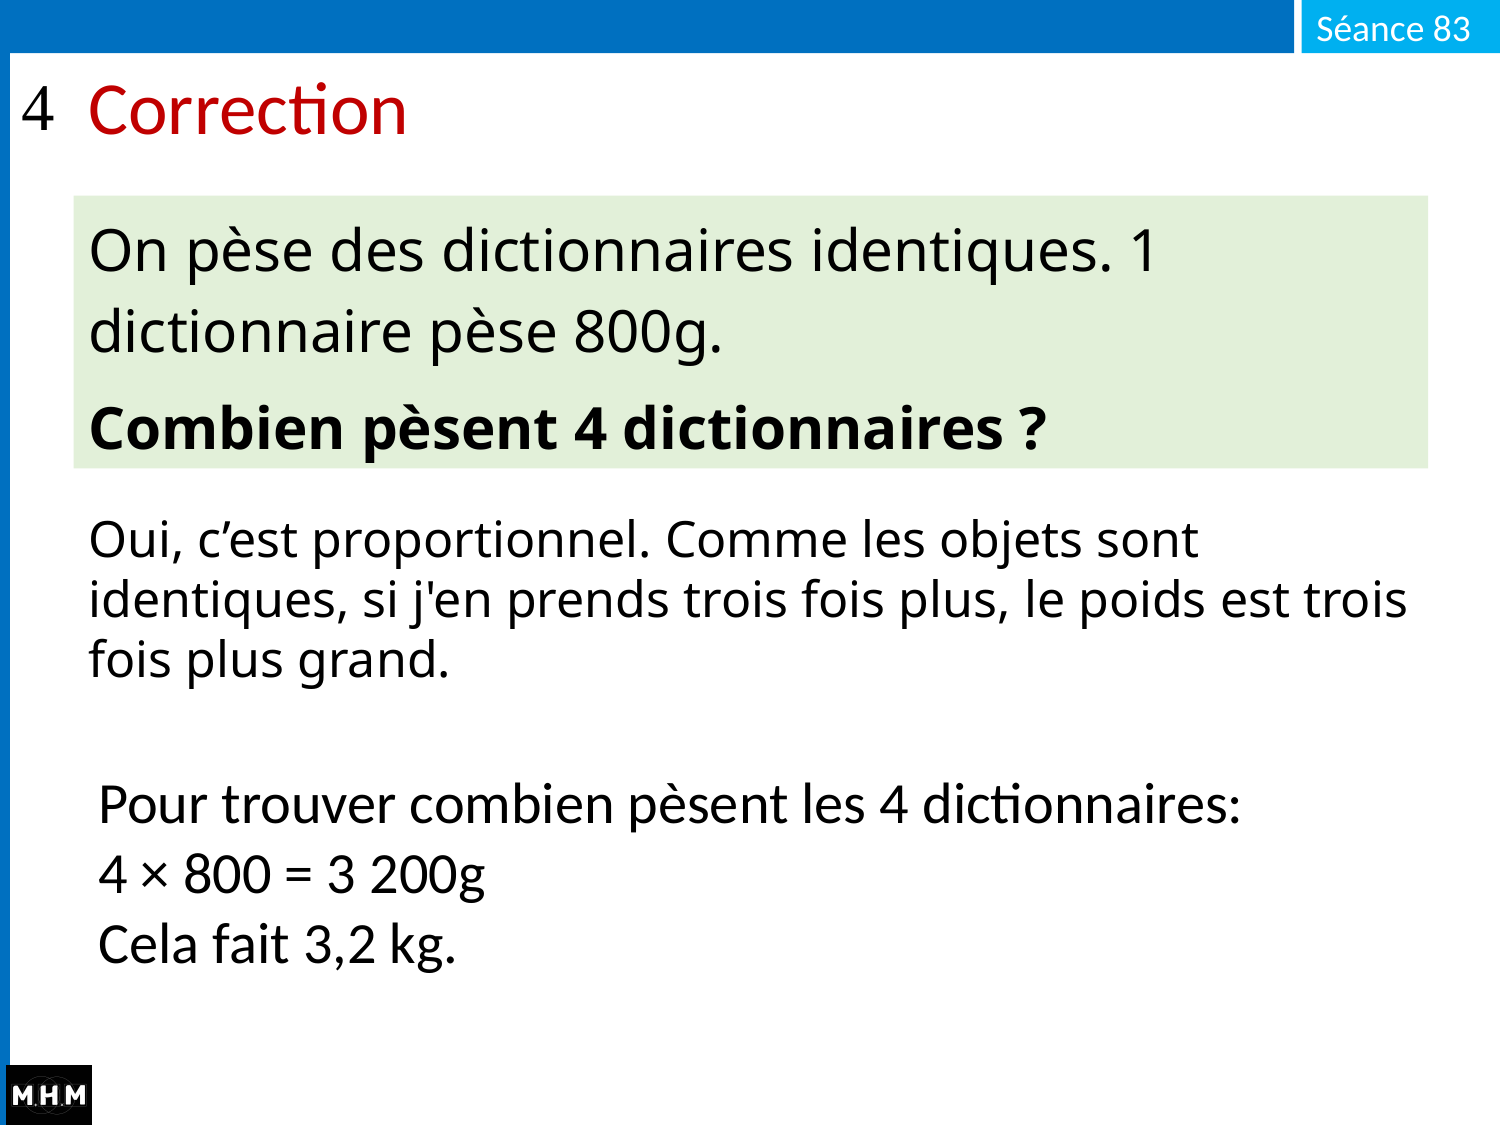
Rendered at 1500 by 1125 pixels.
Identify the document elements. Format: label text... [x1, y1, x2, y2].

title Correction [73, 42, 1368, 167]
picture [6, 1065, 92, 1125]
text_box Oui, c’est proportionnel. Comme les objets sont identiques, si j'en prends trois fois plus, le poids est trois fois plus grand. [73, 515, 1450, 680]
text_box Pour trouver combien pèsent les 4 dictionnaires: 4 × 800 = 3 200g Cela fait 3,2 kg. [83, 757, 1377, 987]
text_box On pèse des dictionnaires identiques. 1 dictionnaire pèse 800g. Combien pèsent 4 dictionnaires ? [73, 195, 1429, 469]
